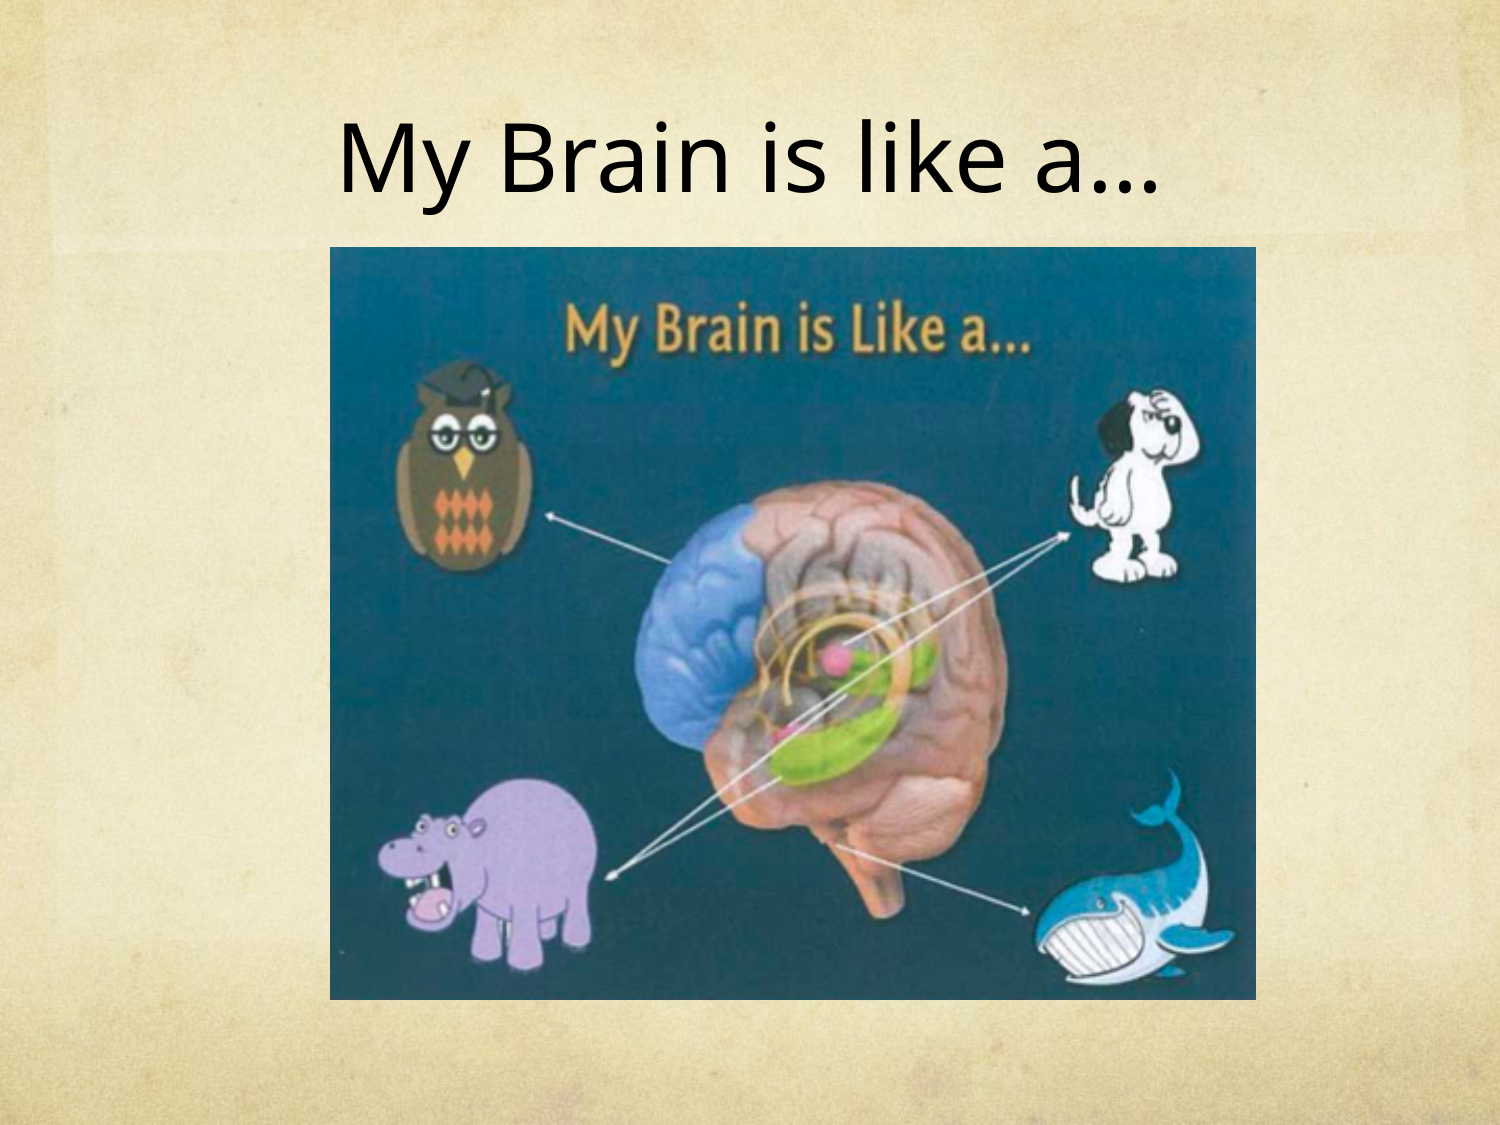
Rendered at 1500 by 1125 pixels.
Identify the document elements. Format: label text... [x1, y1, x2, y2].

title My Brain is like a… [150, 82, 1350, 225]
picture [0, 0, 1500, 1125]
